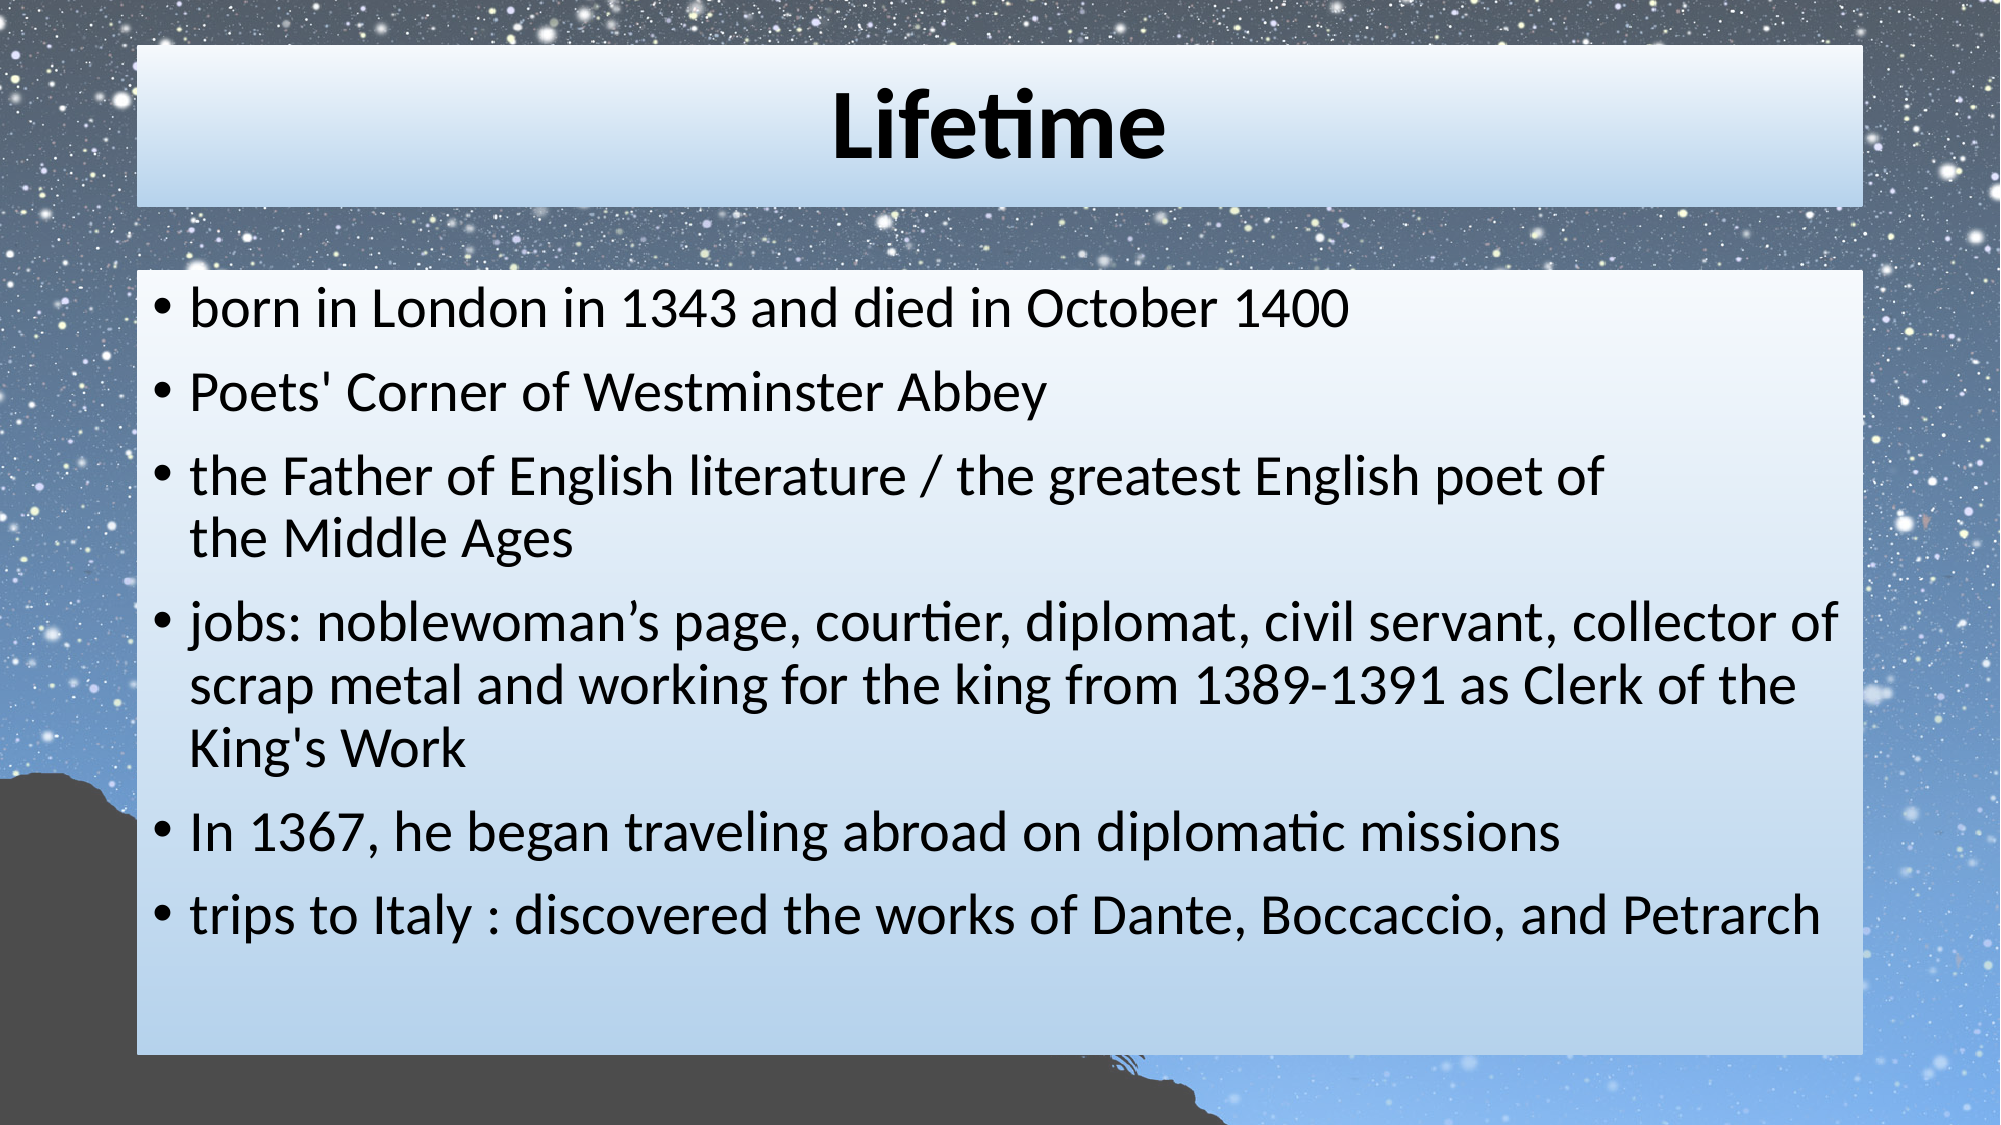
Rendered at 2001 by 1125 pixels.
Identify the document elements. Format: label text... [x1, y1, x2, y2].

title Lifetime [137, 45, 1863, 207]
list born in London in 1343 and died in October 1400 Poets' Corner of Westminster Abbey the Father of English literature / the greatest English poet of the Middle Ages jobs: noblewoman’s page, courtier, diplomat, civil servant, collector of scrap metal and working for the king from 1389-1391 as Clerk of the King's Work In 1367, he began traveling abroad on diplomatic missions trips to Italy : discovered the works of Dante, Boccaccio, and Petrarch [137, 270, 1863, 1055]
